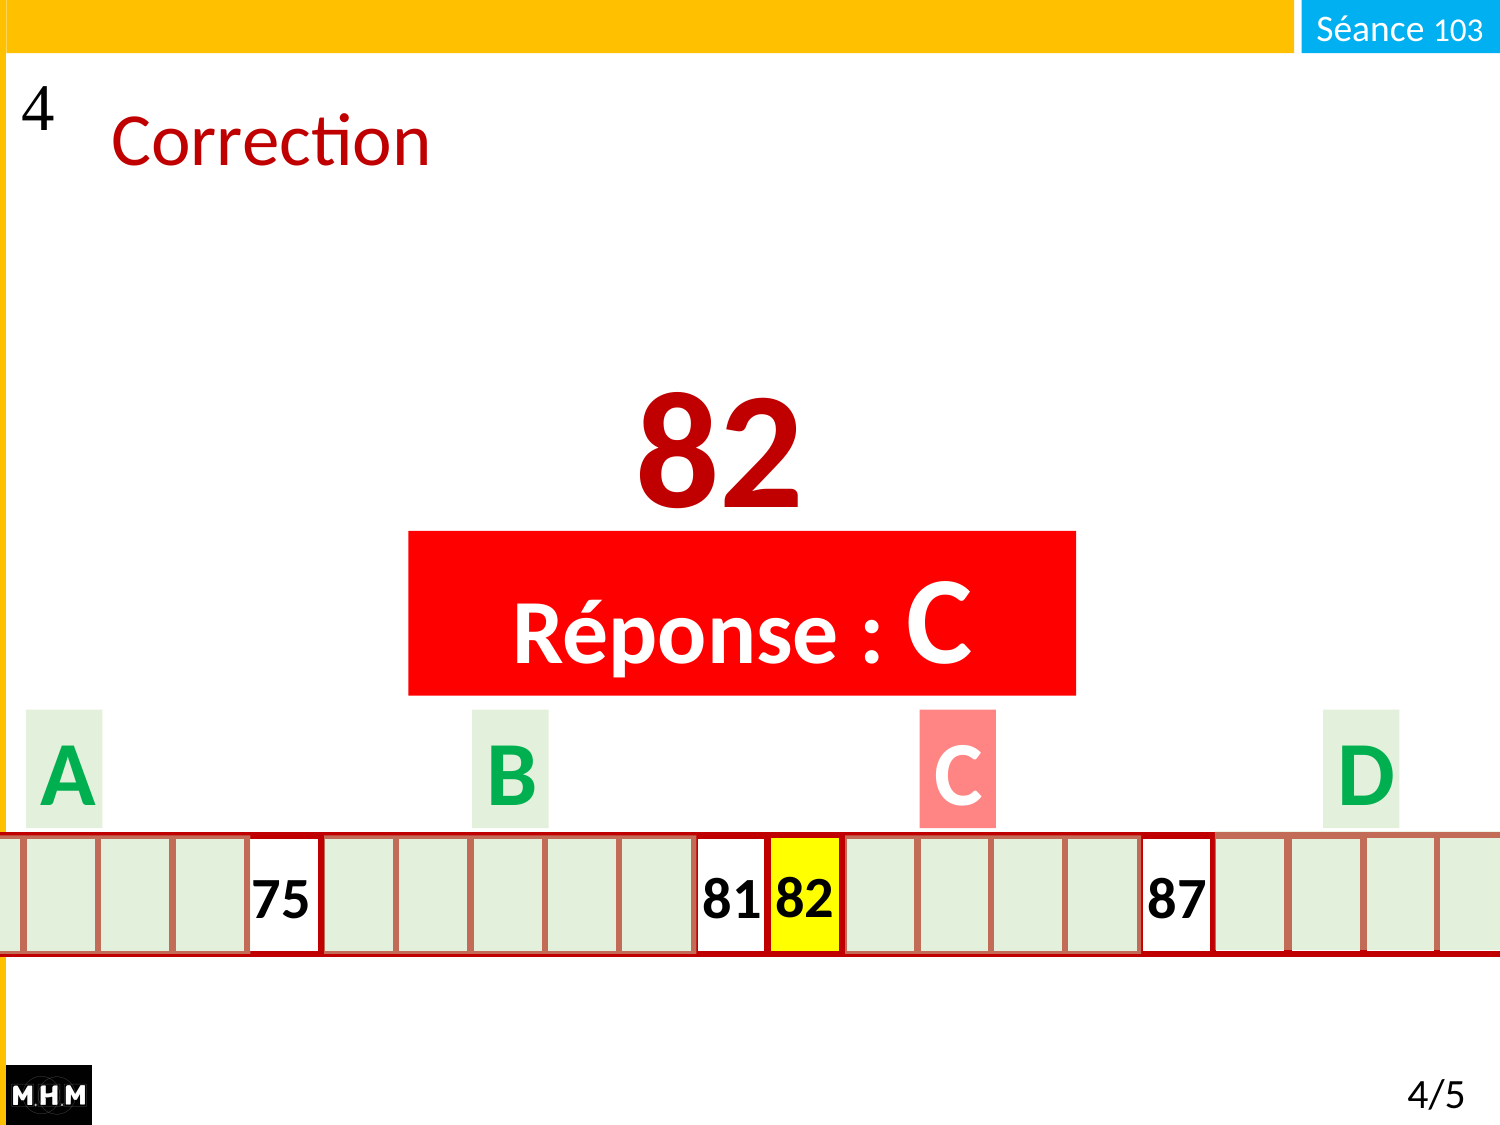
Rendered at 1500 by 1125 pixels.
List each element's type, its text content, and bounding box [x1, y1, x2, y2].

title Correction [96, 60, 1391, 223]
text_box A [25, 709, 103, 829]
text_box B [471, 709, 550, 829]
text_box D [1322, 709, 1400, 829]
text_box Réponse : C [408, 530, 1077, 696]
list 4/5 [1373, 1064, 1500, 1125]
picture [6, 1065, 92, 1125]
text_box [0, 835, 1437, 955]
text_box 11 [1437, 951, 1500, 955]
text_box C [919, 709, 997, 829]
text_box [1214, 830, 1500, 951]
text_box 82 [610, 333, 829, 530]
